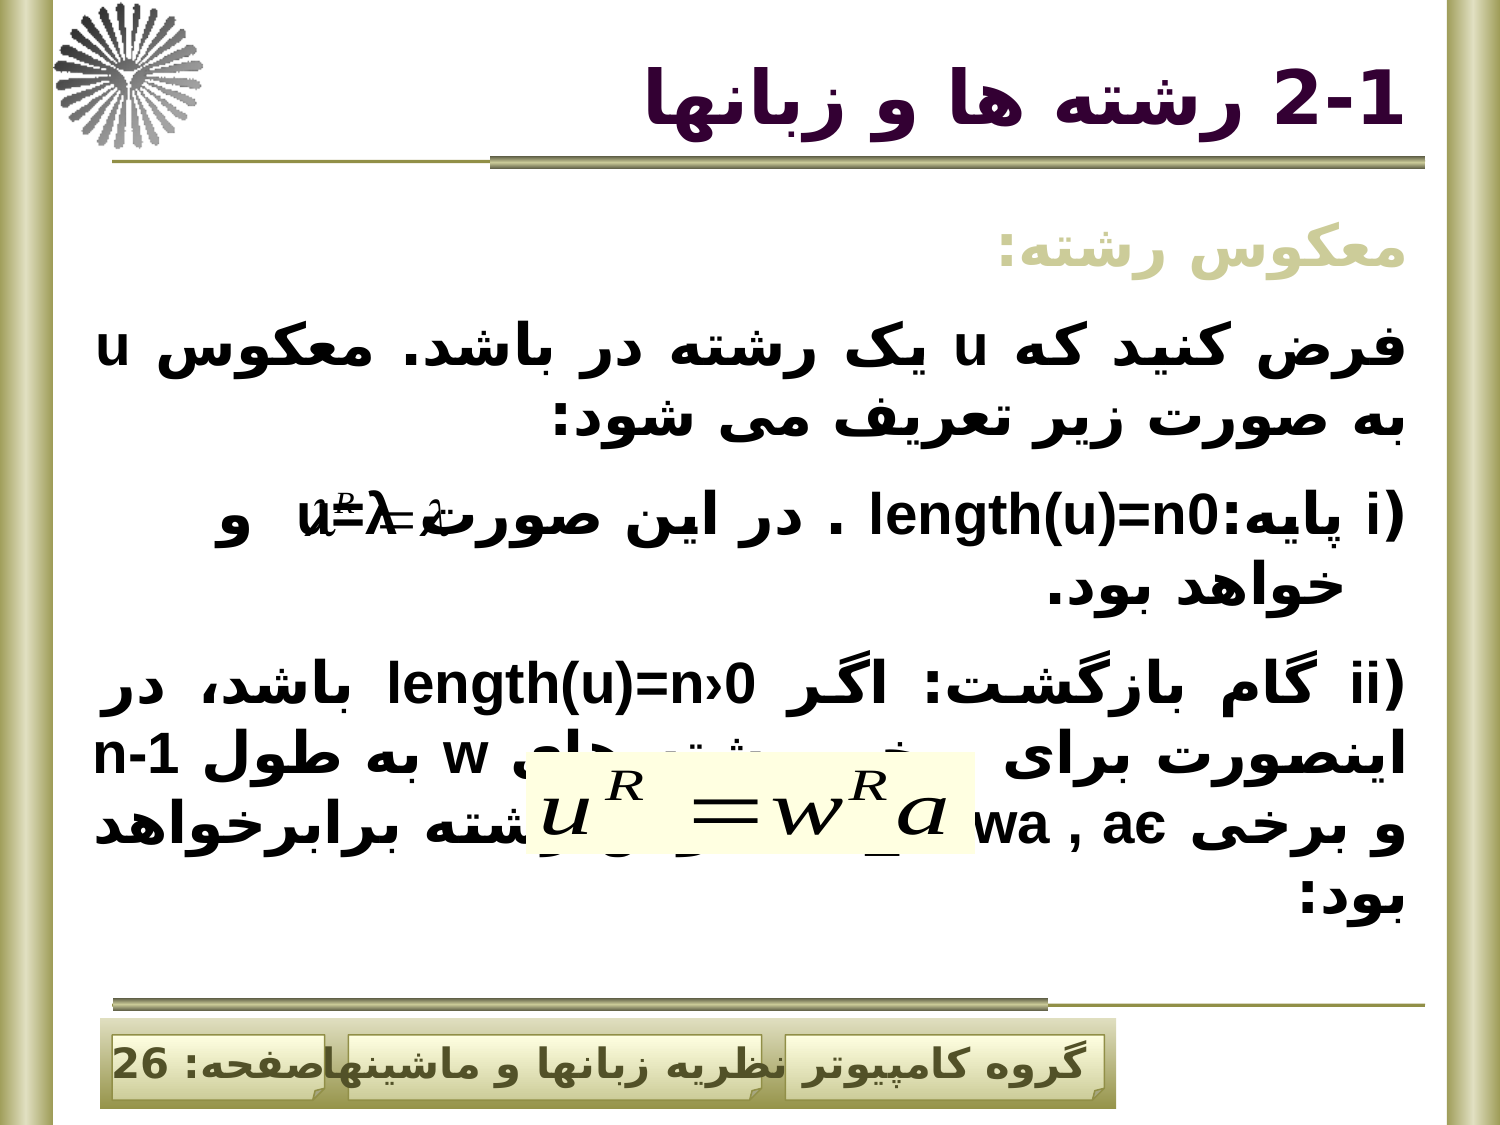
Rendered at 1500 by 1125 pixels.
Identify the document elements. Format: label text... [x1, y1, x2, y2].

title 2-1 رشته ها و زبانها [147, 42, 1423, 147]
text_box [525, 751, 976, 855]
text_box معکوس رشته: فرض کنید که u یک رشته در باشد. معکوس u به صورت زیر تعریف می شود: (i پایه:length(u)=n0 . در این صورت u=λ و خواهد بود. (ii گام بازگشت: اگر length(u)=n›0 باشد، در اینصورت برای برخی رشته های w به طول n-1 و برخی u=wa , aє∑ معکوس رشته برابرخواهد بود: [76, 598, 1424, 933]
text_box معکوس رشته: فرض کنید که u یک رشته در باشد. معکوس u به صورت زیر تعریف می شود: (i پایه:length(u)=n0 . در این صورت u=λ و خواهد بود. (ii گام بازگشت: اگر length(u)=n›0 باشد، در اینصورت برای برخی رشته های w به طول n-1 و برخی u=wa , aє∑ معکوس رشته برابرخواهد بود: [76, 200, 1424, 527]
text_box معکوس رشته: فرض کنید که u یک رشته در باشد. معکوس u به صورت زیر تعریف می شود: (i پایه:length(u)=n0 . در این صورت u=λ و خواهد بود. (ii گام بازگشت: اگر length(u)=n›0 باشد، در اینصورت برای برخی رشته های w به طول n-1 و برخی u=wa , aє∑ معکوس رشته برابرخواهد بود: [76, 528, 1424, 597]
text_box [295, 479, 462, 551]
